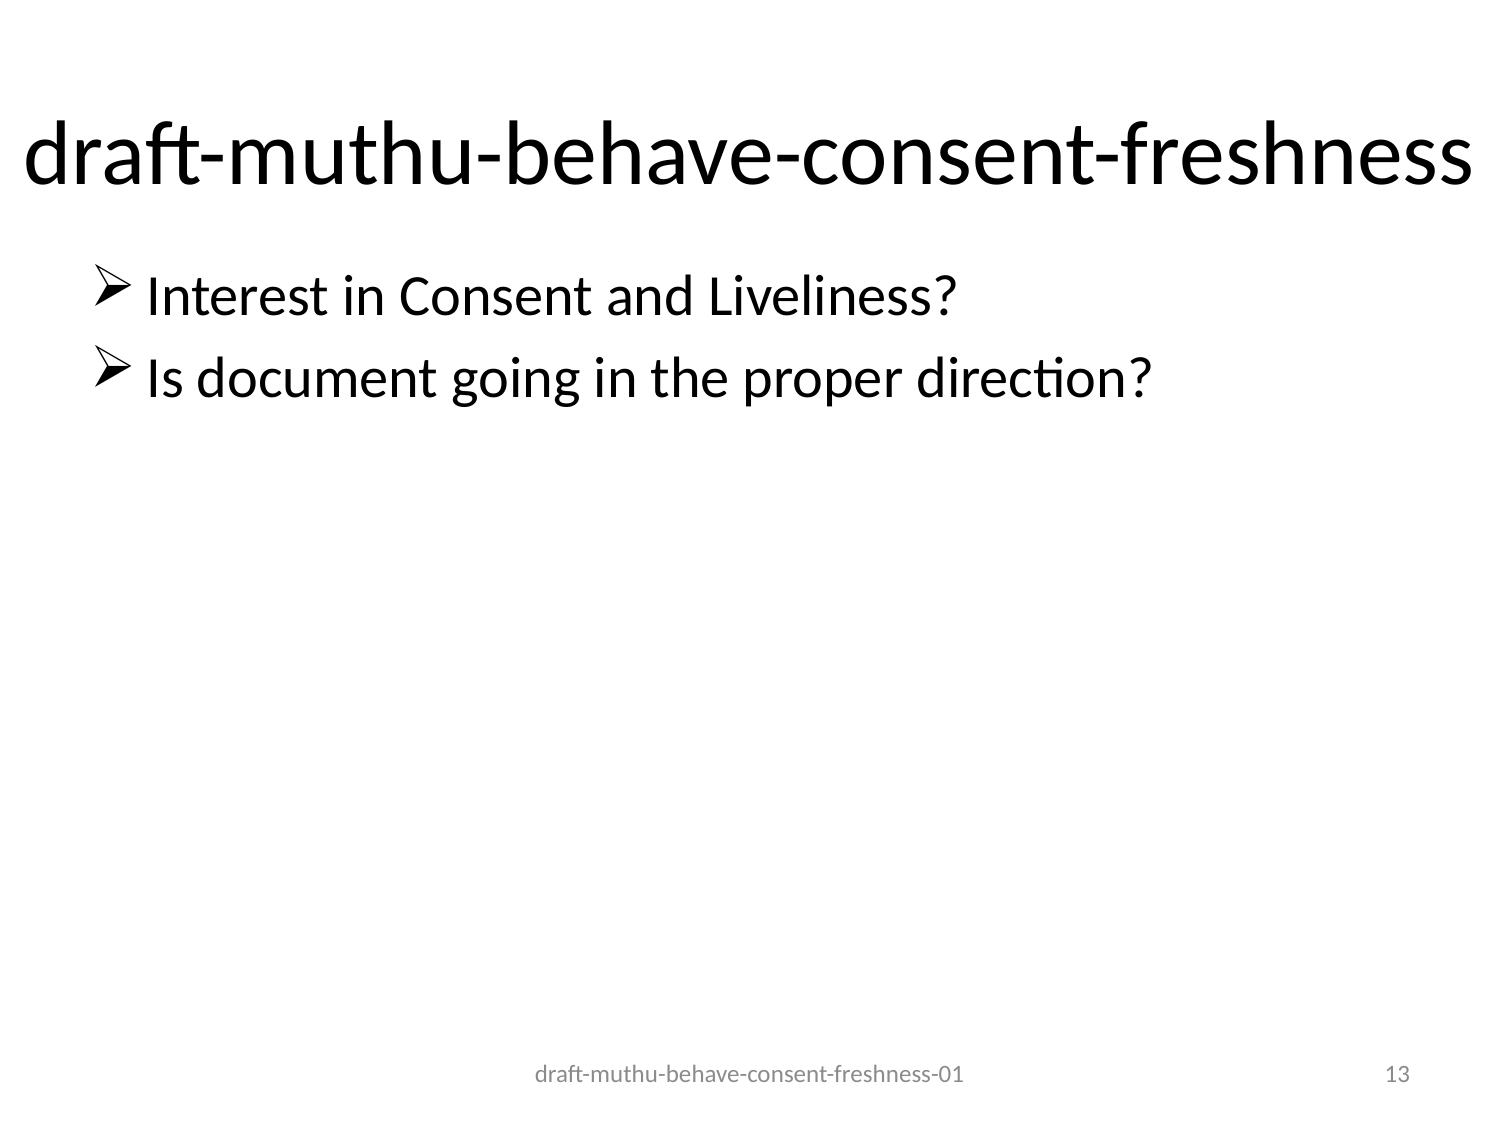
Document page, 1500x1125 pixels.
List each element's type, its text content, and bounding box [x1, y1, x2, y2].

list Interest in Consent and Liveliness? Is document going in the proper direction? [74, 249, 1426, 1051]
footer draft-muthu-behave-consent-freshness-01 [512, 1042, 988, 1103]
slide_number 13 [1074, 1042, 1425, 1103]
title draft-muthu-behave-consent-freshness [0, 69, 1500, 226]
